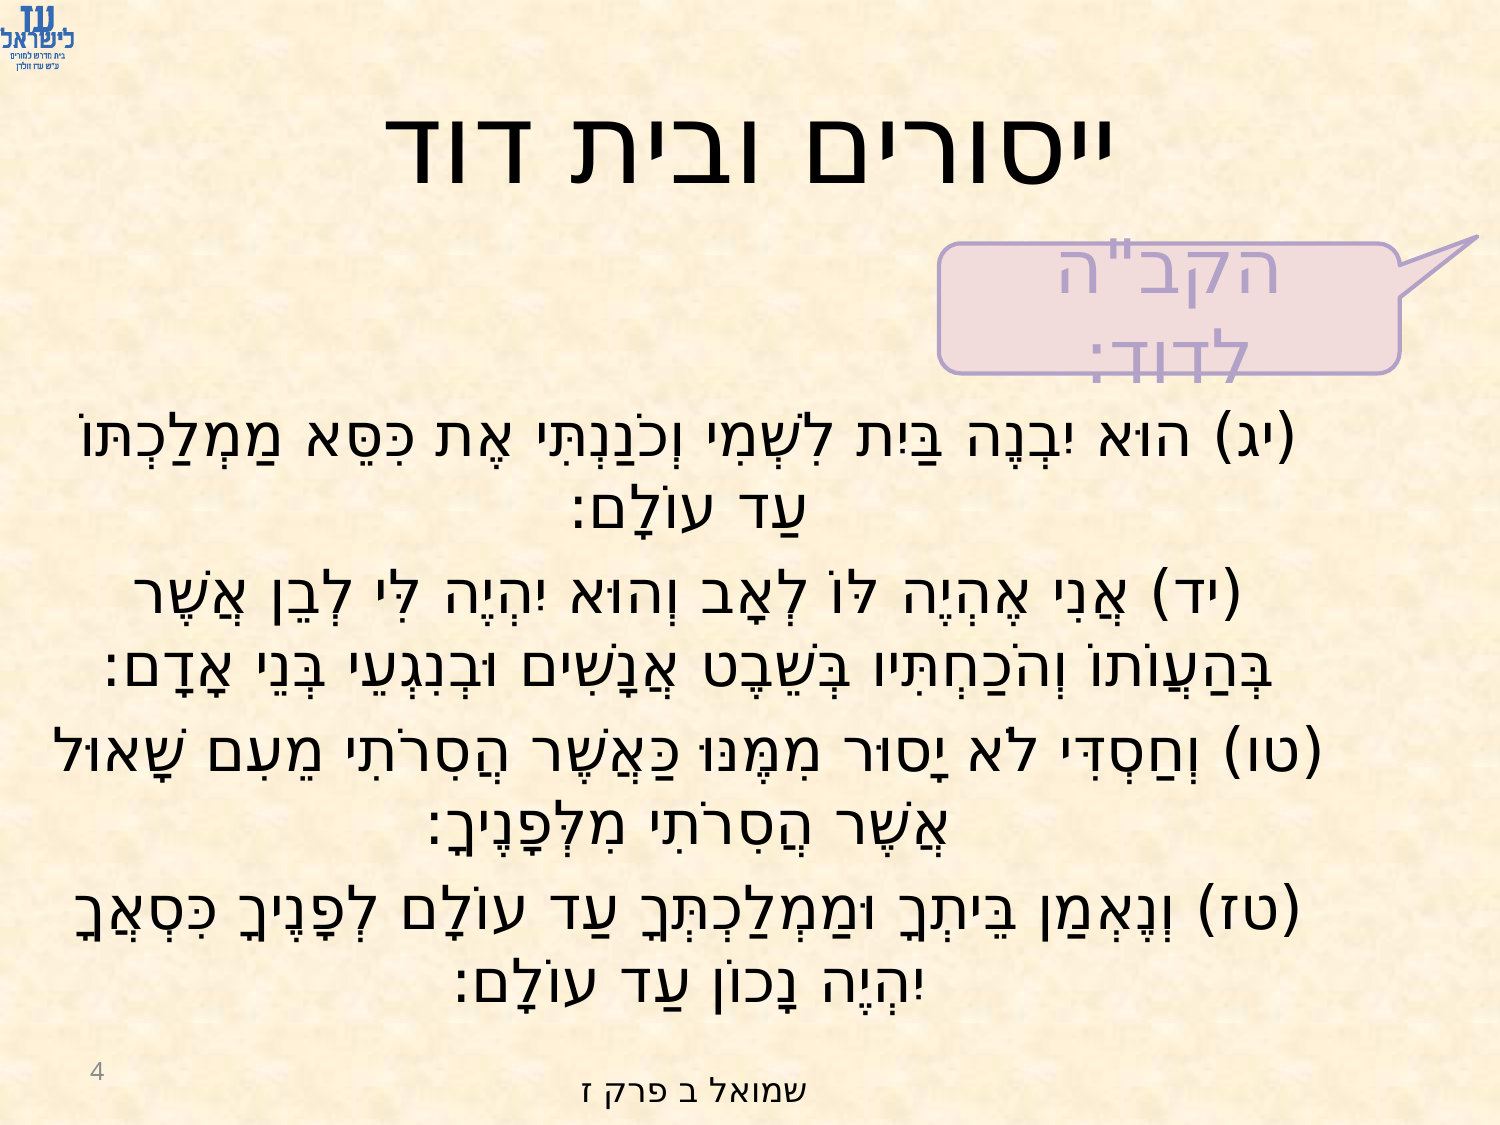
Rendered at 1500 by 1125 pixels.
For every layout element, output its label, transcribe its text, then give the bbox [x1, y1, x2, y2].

title ייסורים ובית דוד [75, 45, 1425, 233]
text_box הקב"ה לדוד: [936, 234, 1480, 376]
picture [0, 0, 1500, 1125]
slide_number 4 [75, 1042, 425, 1103]
list (יג) הוּא יִבְנֶה בַּיִת לִשְׁמִי וְכֹנַנְתִּי אֶת כִּסֵּא מַמְלַכְתּוֹ עַד עוֹלָם: (יד) אֲנִי אֶהְיֶה לּוֹ לְאָב וְהוּא יִהְיֶה לִּי לְבֵן אֲשֶׁר בְּהַעֲוֹתוֹ וְהֹכַחְתִּיו בְּשֵׁבֶט אֲנָשִׁים וּבְנִגְעֵי בְּנֵי אָדָם: (טו) וְחַסְדִּי לֹא יָסוּר מִמֶּנּוּ כַּאֲשֶׁר הֲסִרֹתִי מֵעִם שָׁאוּל אֲשֶׁר הֲסִרֹתִי מִלְּפָנֶיךָ: (טז) וְנֶאְמַן בֵּיתְךָ וּמַמְלַכְתְּךָ עַד עוֹלָם לְפָנֶיךָ כִּסְאֲךָ יִהְיֶה נָכוֹן עַד עוֹלָם: שמואל ב פרק ז [36, 387, 1341, 1125]
